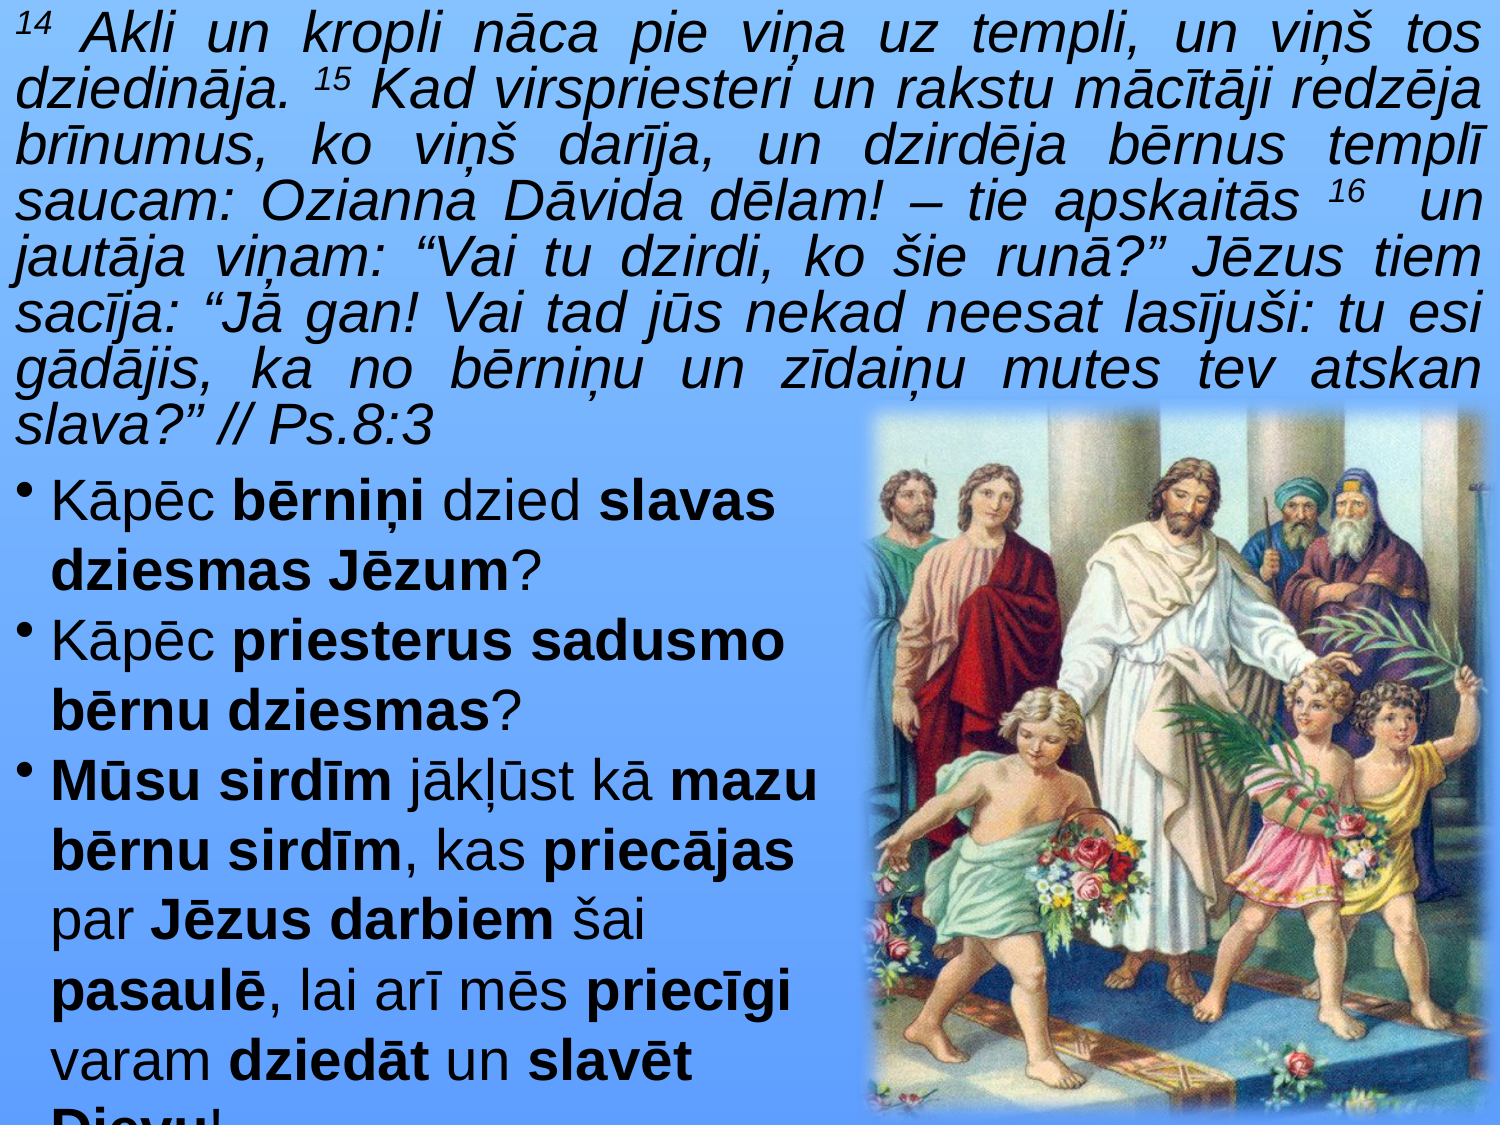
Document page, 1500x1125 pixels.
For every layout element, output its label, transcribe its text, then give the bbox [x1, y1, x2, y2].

text_box Kāpēc bērniņi dzied slavas dziesmas Jēzum? Kāpēc priesterus sadusmo bērnu dziesmas? Mūsu sirdīm jākļūst kā mazu bērnu sirdīm, kas priecājas par Jēzus darbiem šai pasaulē, lai arī mēs priecīgi varam dziedāt un slavēt Dievu! [0, 454, 850, 1125]
picture [855, 394, 1500, 1125]
list 14 Akli un kropli nāca pie viņa uz templi, un viņš tos dziedināja. 15 Kad virspriesteri un rakstu mācītāji redzēja brīnumus, ko viņš darīja, un dzirdēja bērnus templī saucam: Ozianna Dāvida dēlam! – tie apskaitās 16 un jautāja viņam: “Vai tu dzirdi, ko šie runā?” Jēzus tiem sacīja: “Jā gan! Vai tad jūs nekad neesat lasījuši: tu esi gādājis, ka no bērniņu un zīdaiņu mutes tev atskan slava?” // Ps.8:3 [0, 0, 1500, 178]
